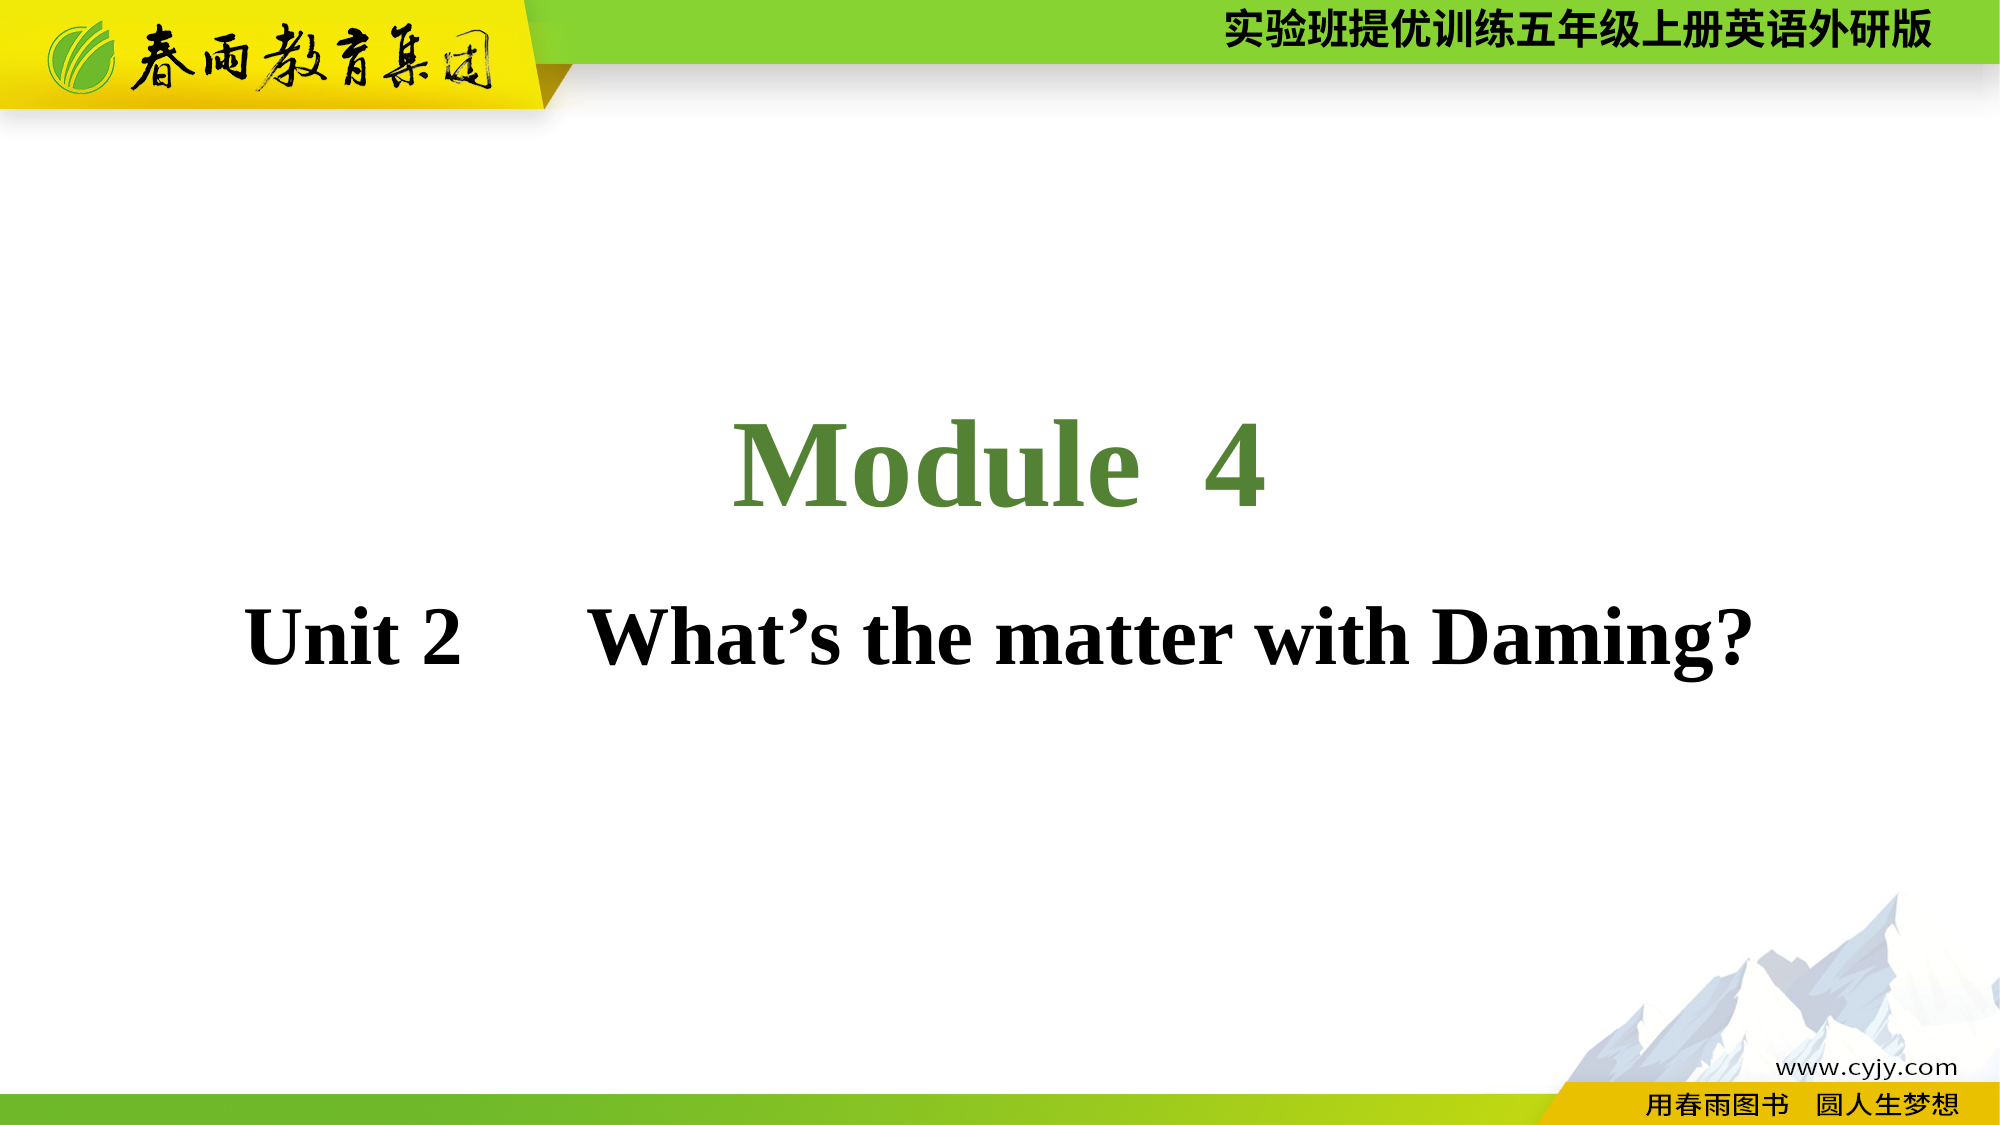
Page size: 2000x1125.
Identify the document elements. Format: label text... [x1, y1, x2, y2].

text_box Module 4 Unit 2 What’s the matter with Daming? [0, 298, 2000, 689]
picture [0, 689, 2000, 1125]
picture [0, 0, 2000, 298]
